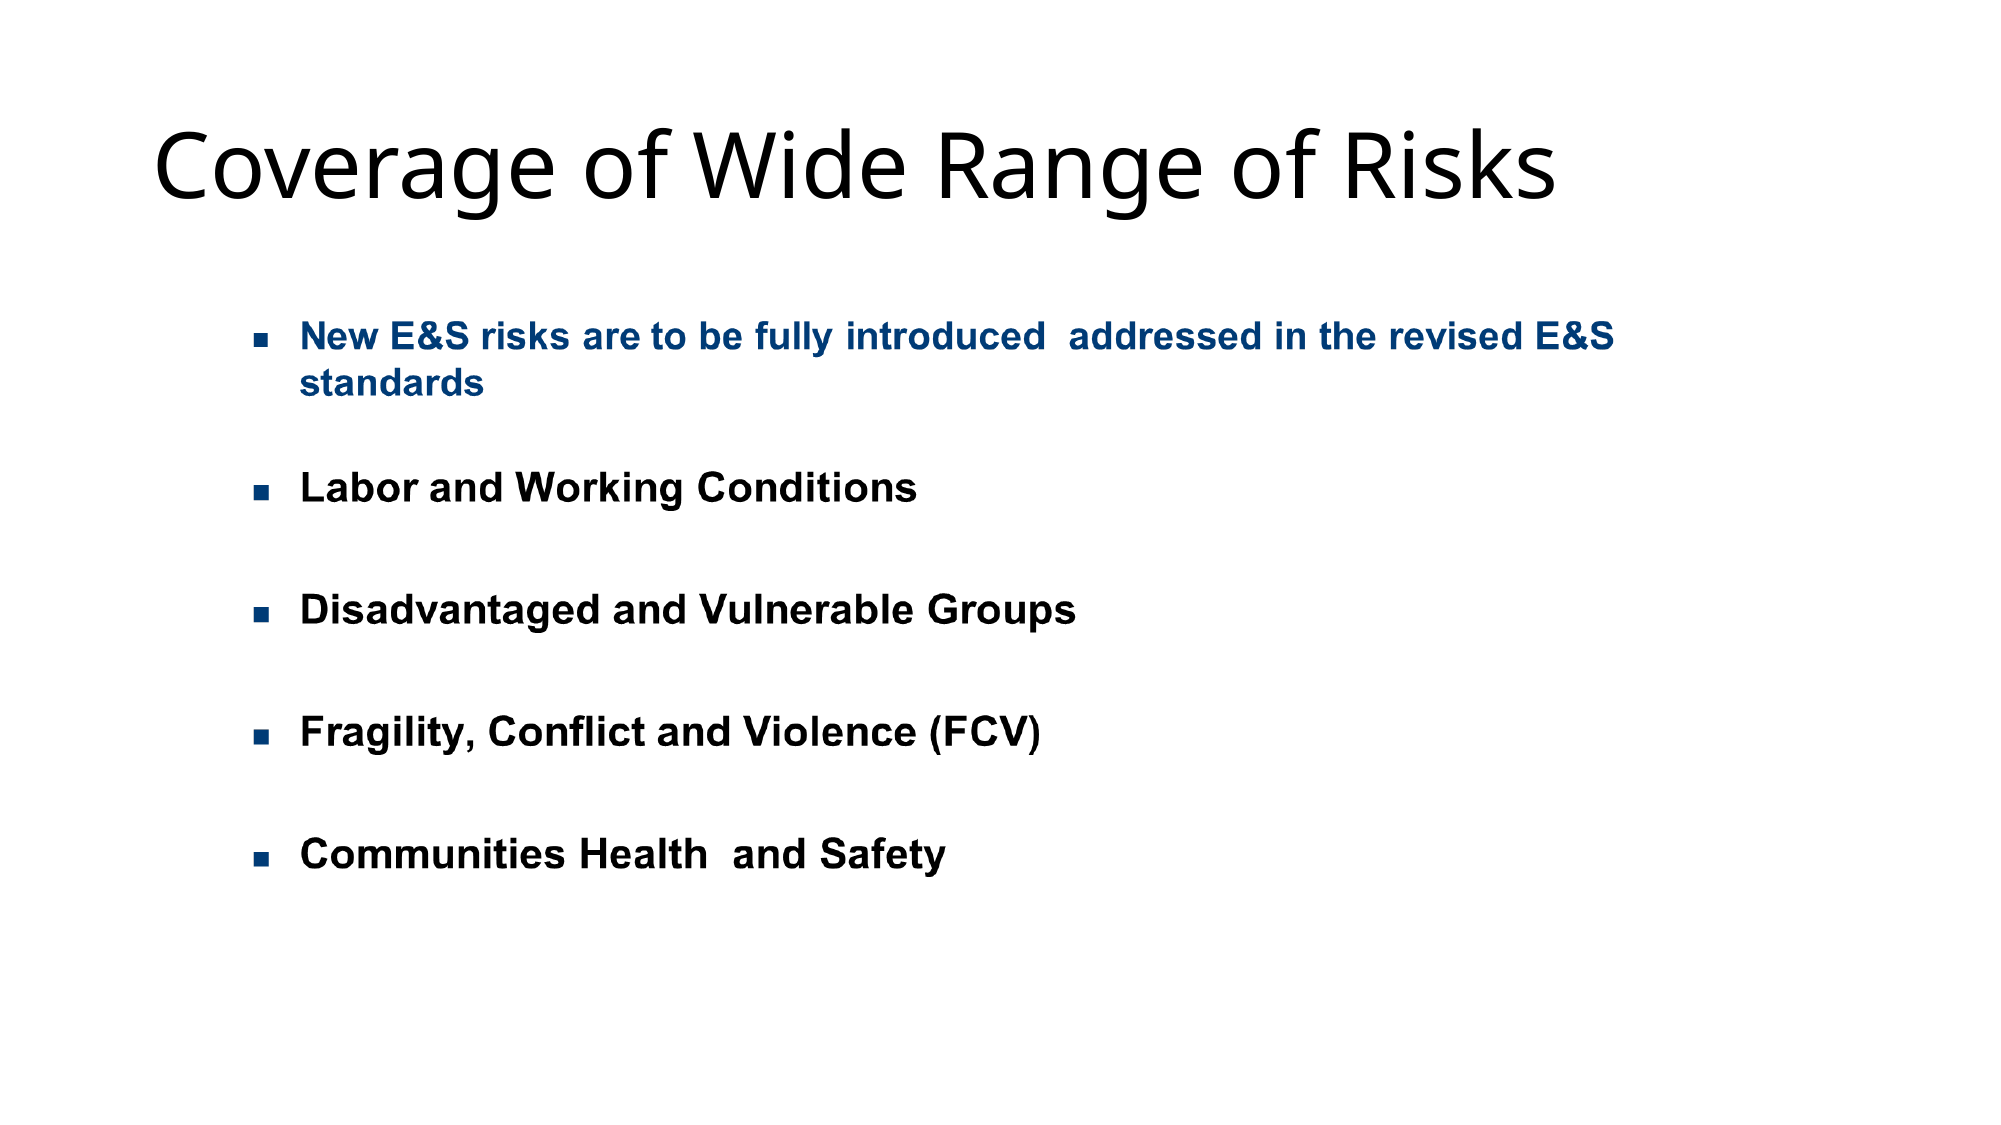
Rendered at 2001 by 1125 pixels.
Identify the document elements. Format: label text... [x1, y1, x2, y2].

title Coverage of Wide Range of Risks [137, 59, 1863, 278]
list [237, 299, 1763, 1014]
